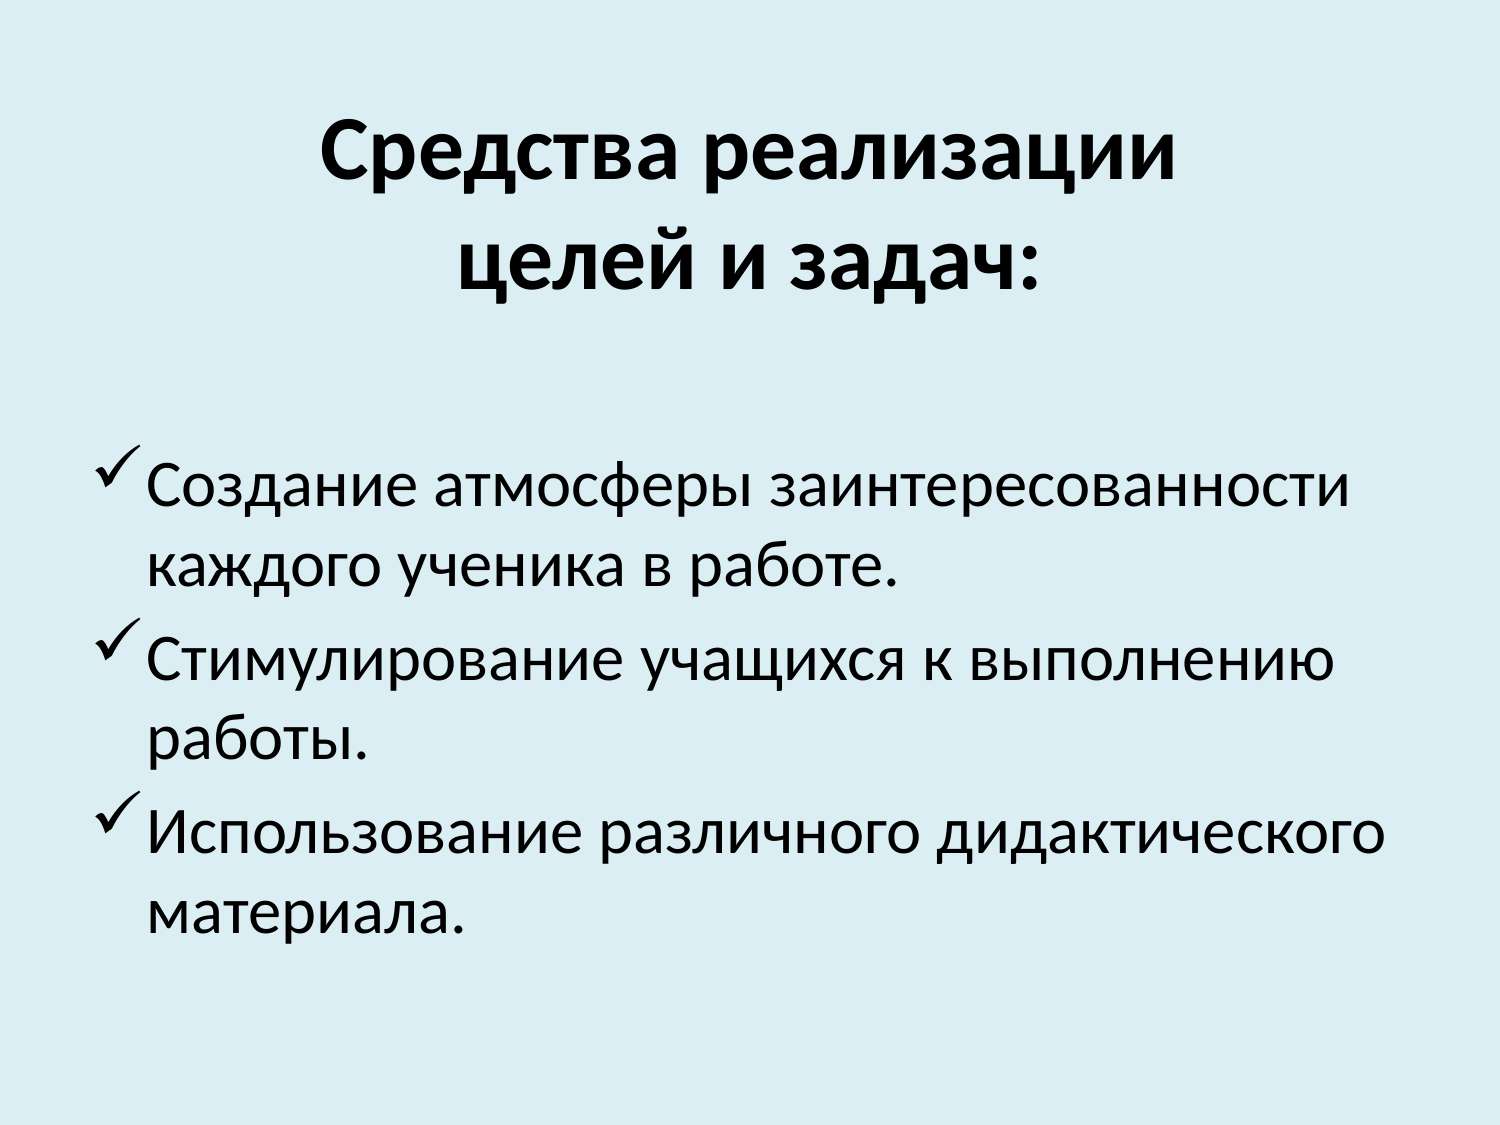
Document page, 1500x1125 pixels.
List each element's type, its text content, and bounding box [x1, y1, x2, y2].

title Средства реализации целей и задач: [75, 45, 1425, 350]
list Создание атмосферы заинтересованности каждого ученика в работе. Стимулирование учащихся к выполнению работы. Использование различного дидактического материала. [75, 432, 1425, 1005]
